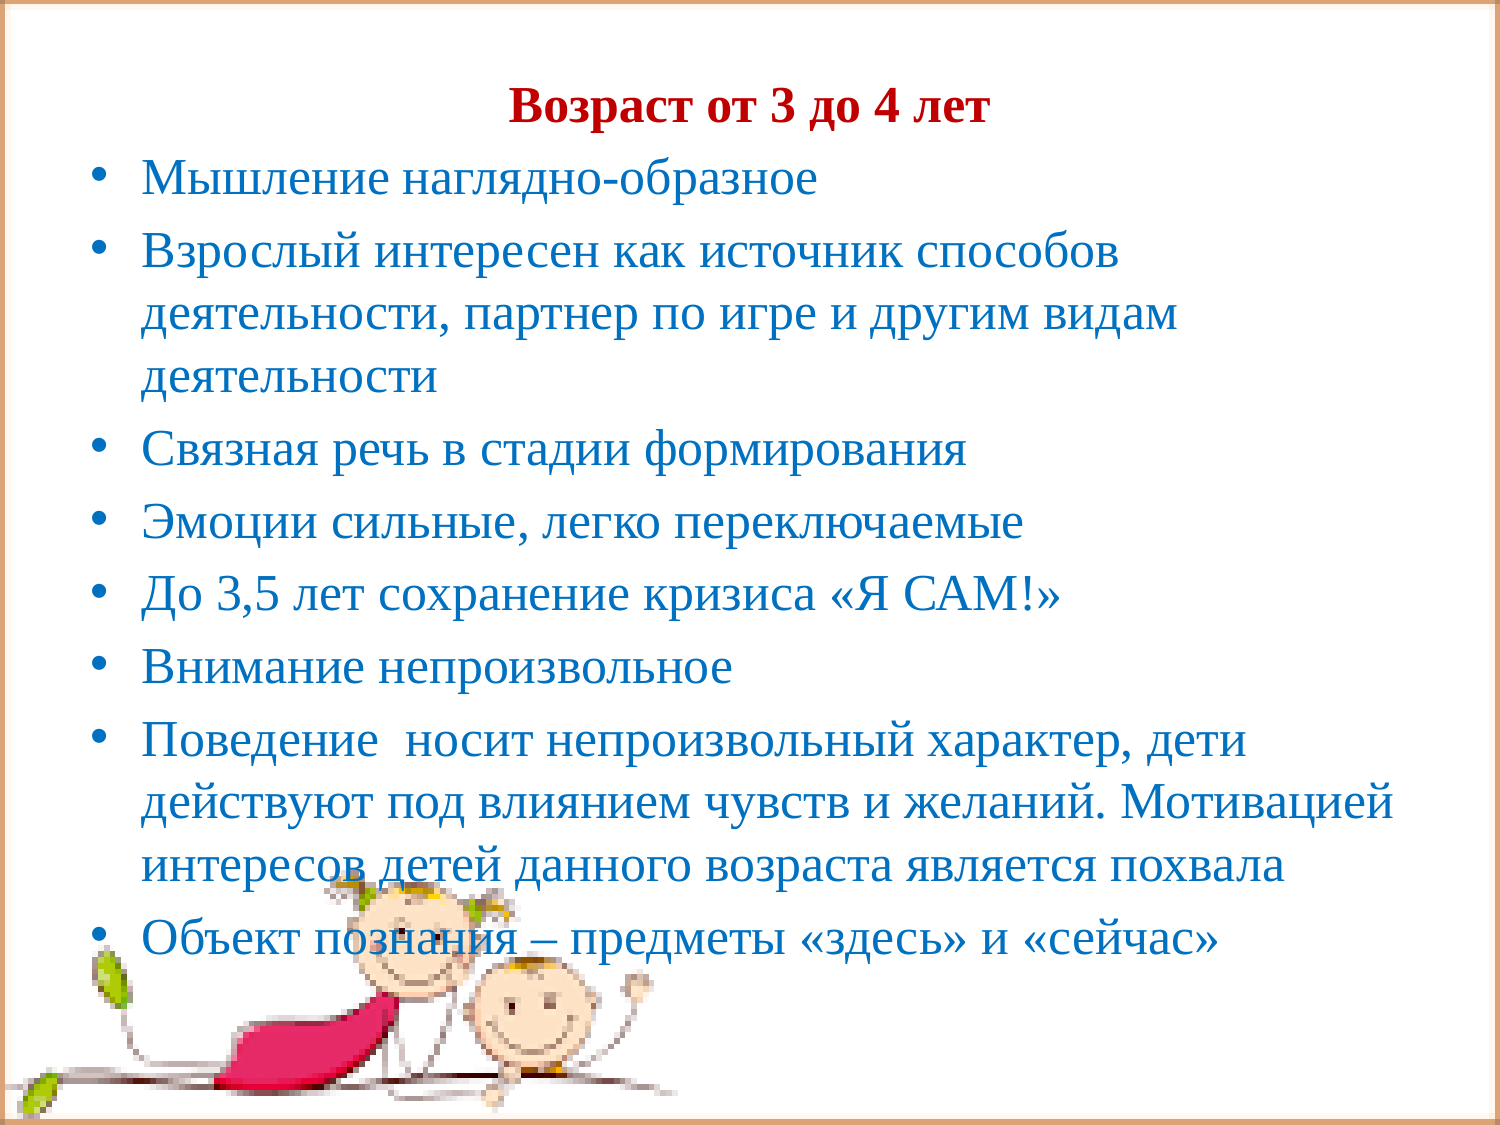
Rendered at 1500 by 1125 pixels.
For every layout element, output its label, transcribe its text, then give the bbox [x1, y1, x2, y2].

picture [0, 0, 1500, 1125]
list Возраст от 3 до 4 лет Мышление наглядно-образное Взрослый интересен как источник способов деятельности, партнер по игре и другим видам деятельности Связная речь в стадии формирования Эмоции сильные, легко переключаемые До 3,5 лет сохранение кризиса «Я САМ!» Внимание непроизвольное Поведение носит непроизвольный характер, дети действуют под влиянием чувств и желаний. Мотивацией интересов детей данного возраста является похвала Объект познания – предметы «здесь» и «сейчас» [75, 62, 1425, 1005]
